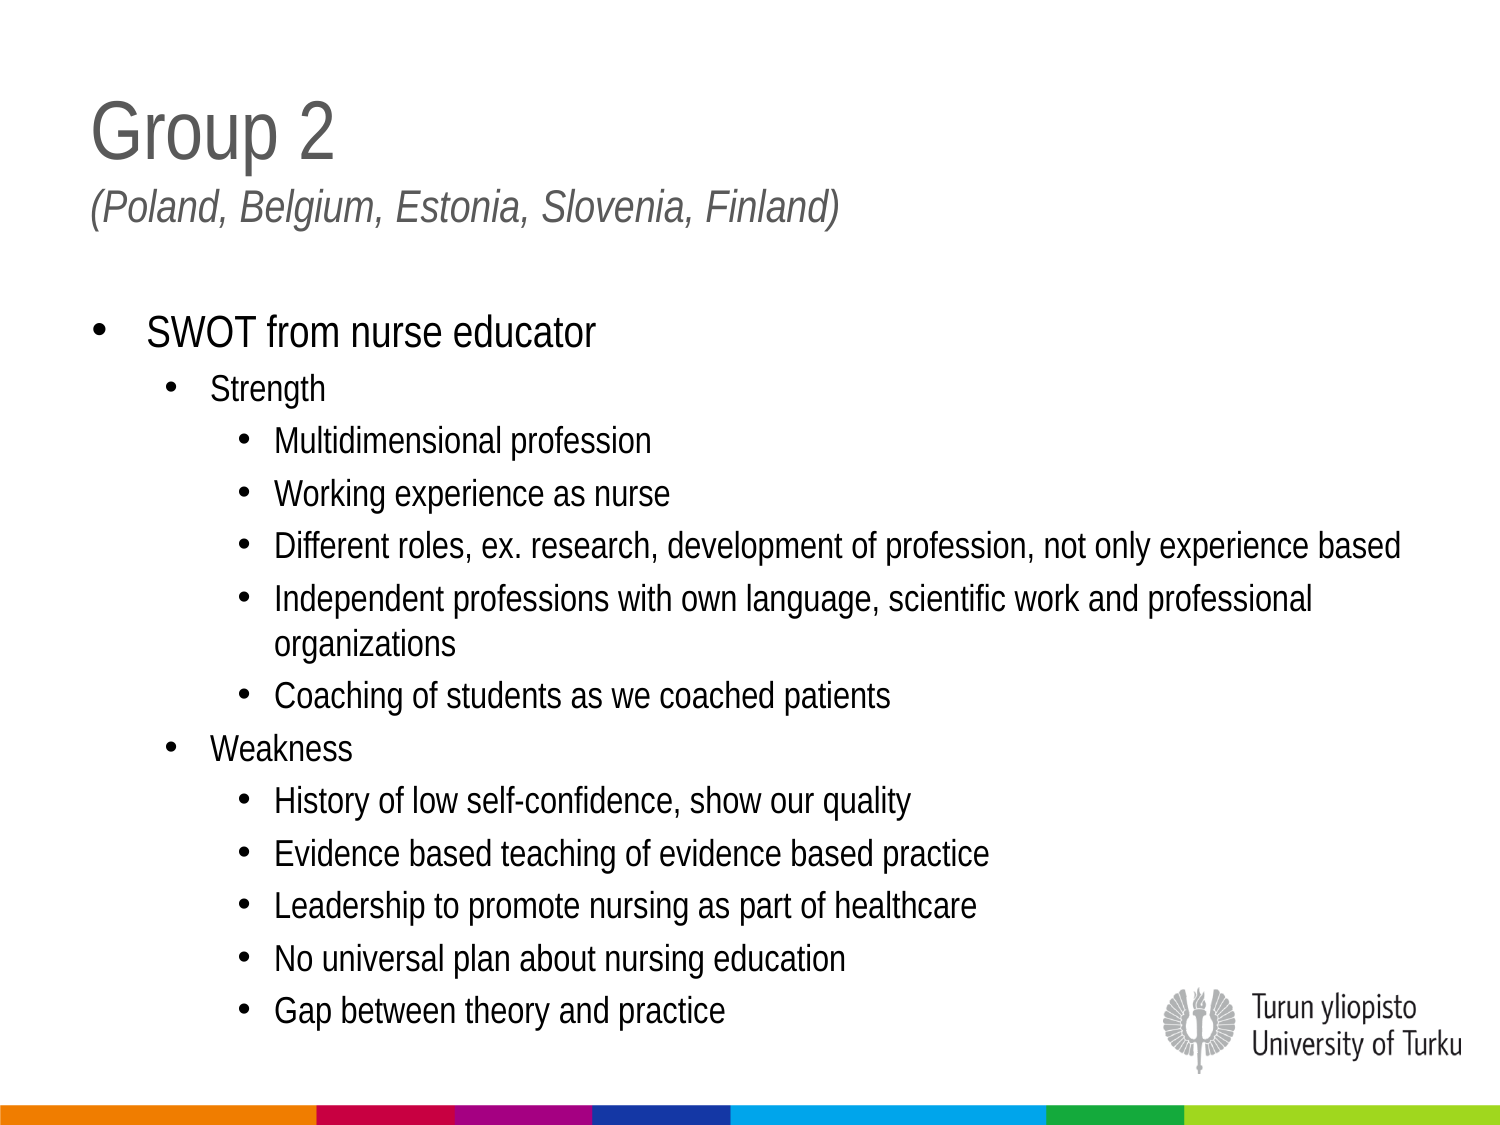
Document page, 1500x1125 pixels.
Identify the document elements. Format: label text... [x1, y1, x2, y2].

title Group 2 (Poland, Belgium, Estonia, Slovenia, Finland) [75, 60, 1424, 248]
picture [1047, 1105, 1500, 1125]
picture [1163, 987, 1461, 1074]
list SWOT from nurse educator Strength Multidimensional profession Working experience as nurse Different roles, ex. research, development of profession, not only experience based Independent professions with own language, scientific work and professional organizations Coaching of students as we coached patients Weakness History of low self-confidence, show our quality Evidence based teaching of evidence based practice Leadership to promote nursing as part of healthcare No universal plan about nursing education Gap between theory and practice [76, 294, 1424, 1067]
picture [0, 1105, 730, 1125]
